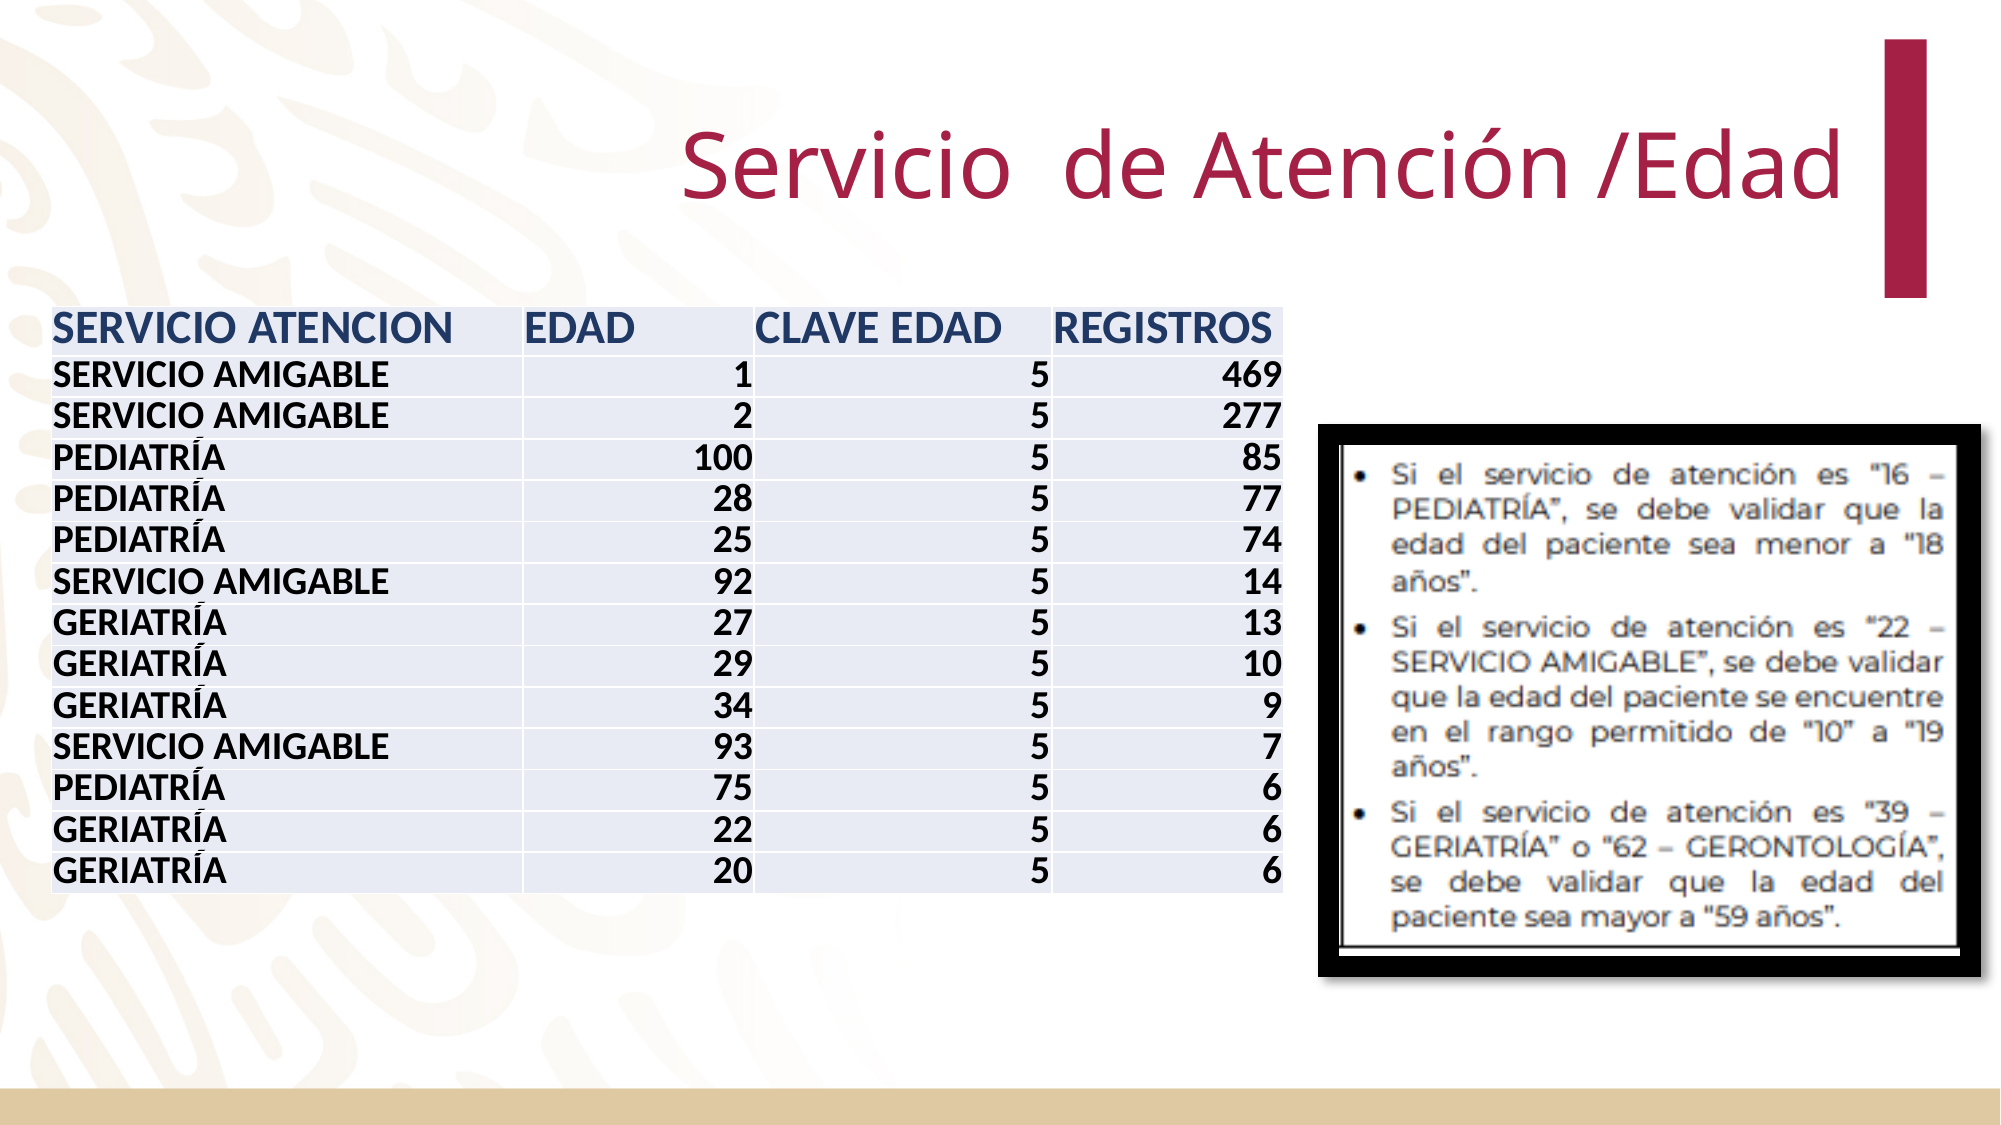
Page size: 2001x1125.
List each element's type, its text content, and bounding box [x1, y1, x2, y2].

table_cell 75 [524, 770, 753, 810]
table_cell PEDIATRÍA [52, 440, 522, 479]
table_header SERVICIO ATENCION [52, 307, 522, 355]
table_cell 6 [1053, 770, 1283, 810]
table_cell 5 [755, 398, 1051, 438]
table_header CLAVE EDAD [755, 307, 1051, 355]
table_cell 5 [755, 440, 1051, 479]
table_cell 34 [524, 688, 753, 727]
table_cell 277 [1053, 398, 1283, 438]
table_cell 5 [755, 812, 1051, 851]
table_cell GERIATRÍA [52, 646, 522, 686]
table_cell 2 [524, 398, 753, 438]
table_cell 6 [1053, 812, 1283, 851]
table_cell 5 [755, 564, 1051, 603]
table_cell GERIATRÍA [52, 812, 522, 851]
table_cell SERVICIO AMIGABLE [52, 398, 522, 438]
table_cell 27 [524, 605, 753, 645]
table_cell 10 [1053, 646, 1283, 686]
table_header EDAD [524, 307, 753, 355]
picture [0, 0, 2001, 1125]
table_cell 5 [755, 770, 1051, 810]
table_cell 100 [524, 440, 753, 479]
table_cell 22 [524, 812, 753, 851]
table_header REGISTROS [1053, 307, 1283, 355]
table_cell 28 [524, 481, 753, 521]
table_cell 77 [1053, 481, 1283, 521]
table_cell PEDIATRÍA [52, 481, 522, 521]
title Servicio de Atención /Edad [137, 59, 1863, 278]
table_cell 5 [755, 853, 1051, 893]
table_cell 5 [755, 646, 1051, 686]
table_cell 5 [755, 605, 1051, 645]
table_cell GERIATRÍA [52, 853, 522, 893]
table_cell 20 [524, 853, 753, 893]
table_cell GERIATRÍA [52, 605, 522, 645]
table_cell 5 [755, 522, 1051, 562]
table_cell PEDIATRÍA [52, 770, 522, 810]
table_cell 7 [1053, 729, 1283, 769]
table_cell 5 [755, 357, 1051, 396]
table_cell 92 [524, 564, 753, 603]
table_cell SERVICIO AMIGABLE [52, 357, 522, 396]
table_cell 5 [755, 481, 1051, 521]
table_cell GERIATRÍA [52, 688, 522, 727]
table_cell 29 [524, 646, 753, 686]
table_cell 25 [524, 522, 753, 562]
table_cell 9 [1053, 688, 1283, 727]
table_cell 85 [1053, 440, 1283, 479]
table_cell 1 [524, 357, 753, 396]
table_cell 6 [1053, 853, 1283, 893]
table_cell 13 [1053, 605, 1283, 645]
table_cell 5 [755, 729, 1051, 769]
table_cell SERVICIO AMIGABLE [52, 564, 522, 603]
table_cell 469 [1053, 357, 1283, 396]
table_cell SERVICIO AMIGABLE [52, 729, 522, 769]
table_cell 5 [755, 688, 1051, 727]
table_cell 93 [524, 729, 753, 769]
table_cell 74 [1053, 522, 1283, 562]
table_cell PEDIATRÍA [52, 522, 522, 562]
table_cell 14 [1053, 564, 1283, 603]
